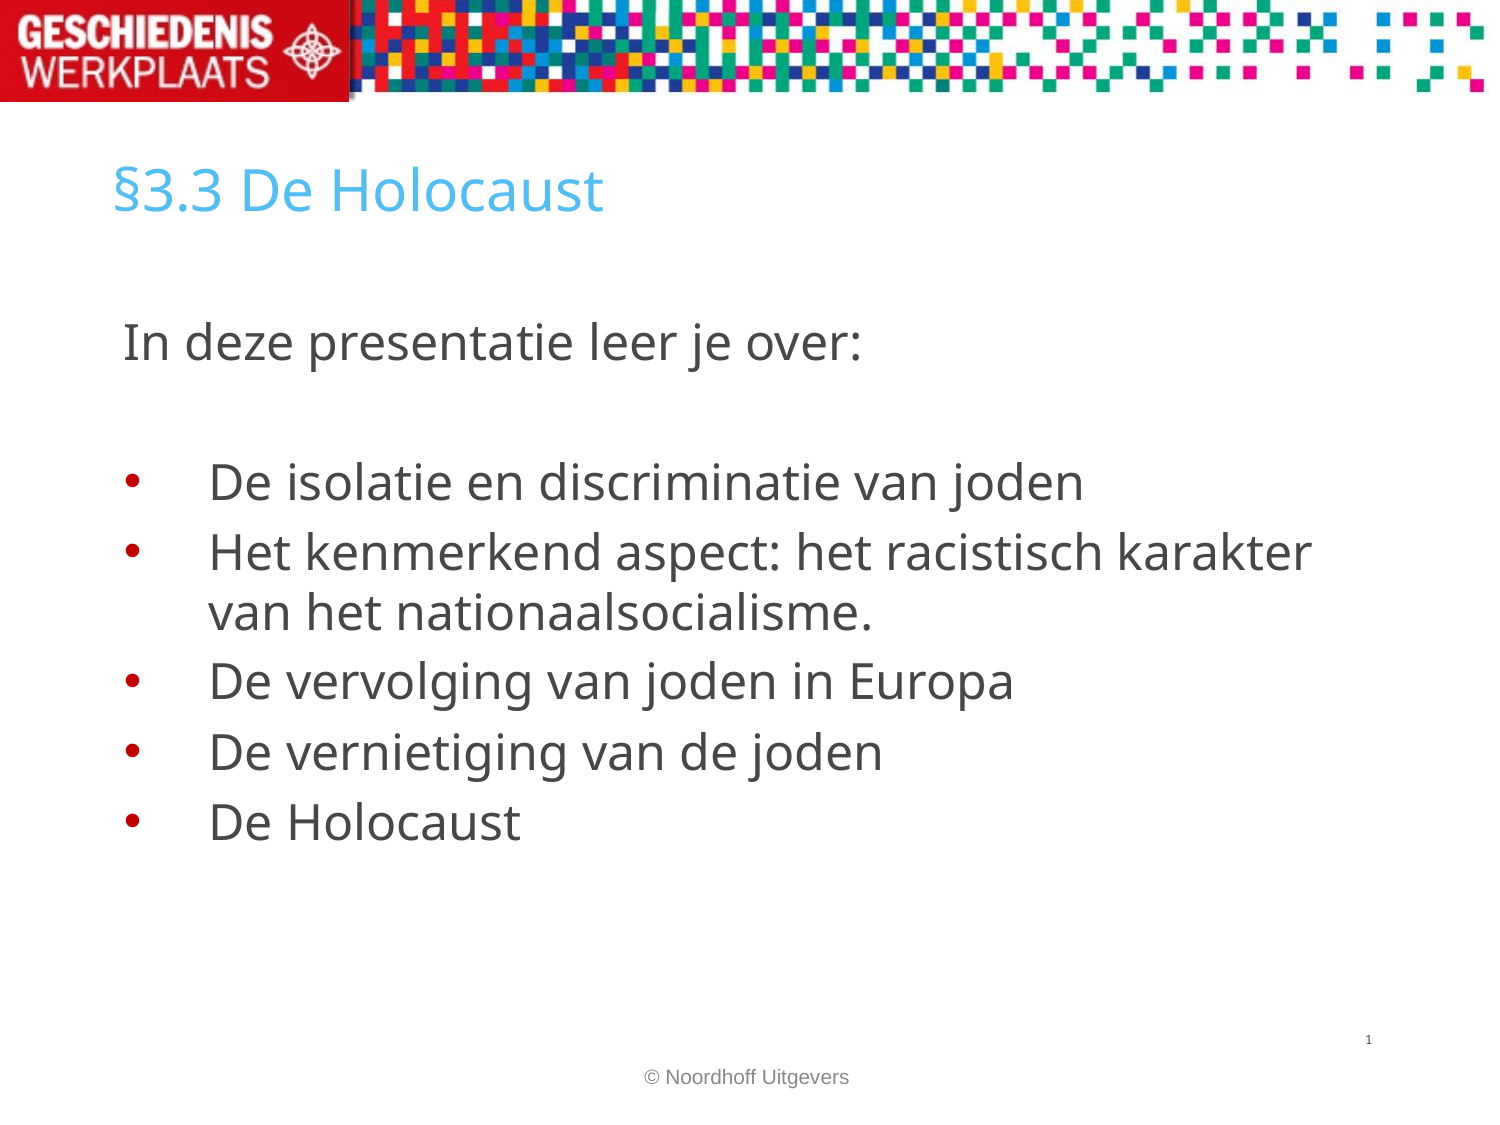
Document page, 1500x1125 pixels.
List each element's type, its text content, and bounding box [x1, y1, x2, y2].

title §3.3 De Holocaust [112, 145, 1401, 256]
picture [0, 0, 1500, 1125]
text_box © Noordhoff Uitgevers [512, 1045, 988, 1106]
list In deze presentatie leer je over: De isolatie en discriminatie van joden Het kenmerkend aspect: het racistisch karakter van het nationaalsocialisme. De vervolging van joden in Europa De vernietiging van de joden De Holocaust [123, 302, 1421, 988]
slide_number 1 [1325, 1025, 1388, 1063]
